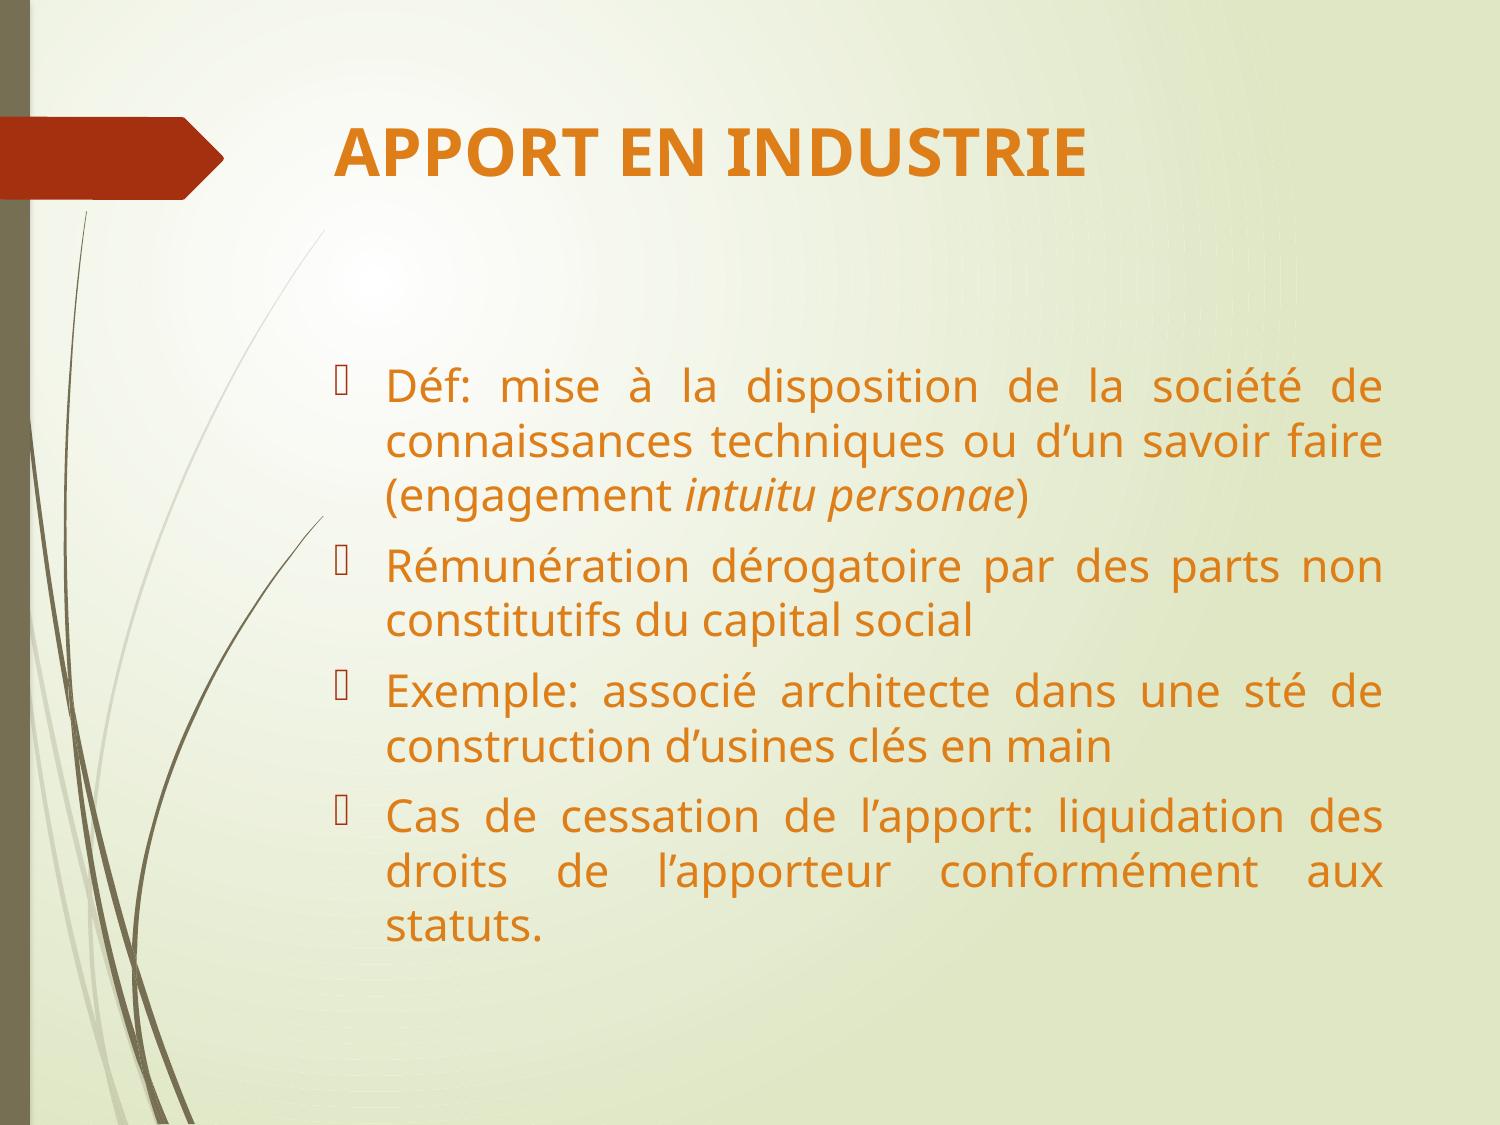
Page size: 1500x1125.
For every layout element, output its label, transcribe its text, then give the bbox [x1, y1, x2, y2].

list Déf: mise à la disposition de la société de connaissances techniques ou d’un savoir faire (engagement intuitu personae) Rémunération dérogatoire par des parts non constitutifs du capital social Exemple: associé architecte dans une sté de construction d’usines clés en main Cas de cessation de l’apport: liquidation des droits de l’apporteur conformément aux statuts. [318, 350, 1400, 970]
title APPORT EN INDUSTRIE [319, 102, 1400, 313]
